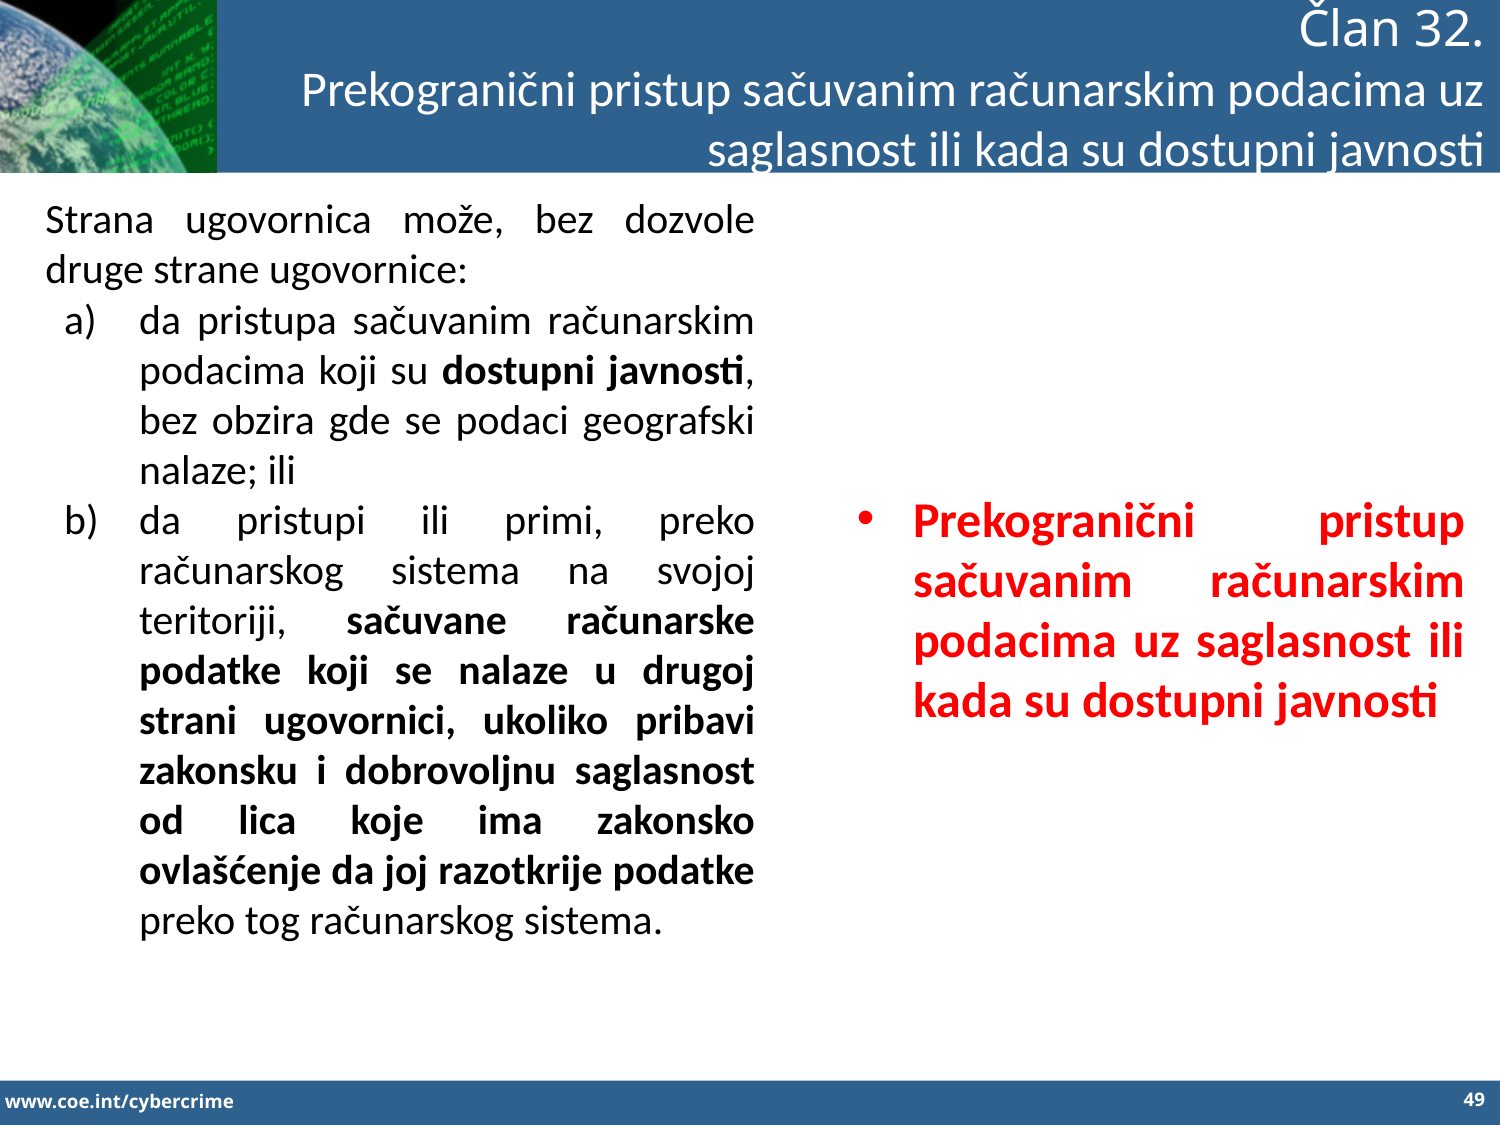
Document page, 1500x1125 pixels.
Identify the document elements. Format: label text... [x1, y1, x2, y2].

text_box Prekogranični pristup sačuvanim računarskim podacima uz saglasnost ili kada su dostupni javnosti [842, 480, 1481, 736]
picture [0, 1, 217, 173]
text_box Strana ugovornica može, bez dozvole druge strane ugovornice: da pristupa sačuvanim računarskim podacima koji su dostupni javnosti, bez obzira gde se podaci geografski nalaze; ili da pristupi ili primi, preko računarskog sistema na svojoj teritoriji, sačuvane računarske podatke koji se nalaze u drugoj strani ugovornici, ukoliko pribavi zakonsku i dobrovoljnu saglasnost od lica koje ima zakonsko ovlašćenje da joj razotkrije podatke preko tog računarskog sistema. [19, 184, 770, 950]
text_box Član 32. Prekogranični pristup sačuvanim računarskim podacima uz saglasnost ili kada su dostupni javnosti [271, 16, 1500, 169]
slide_number 49 [1149, 1079, 1500, 1125]
